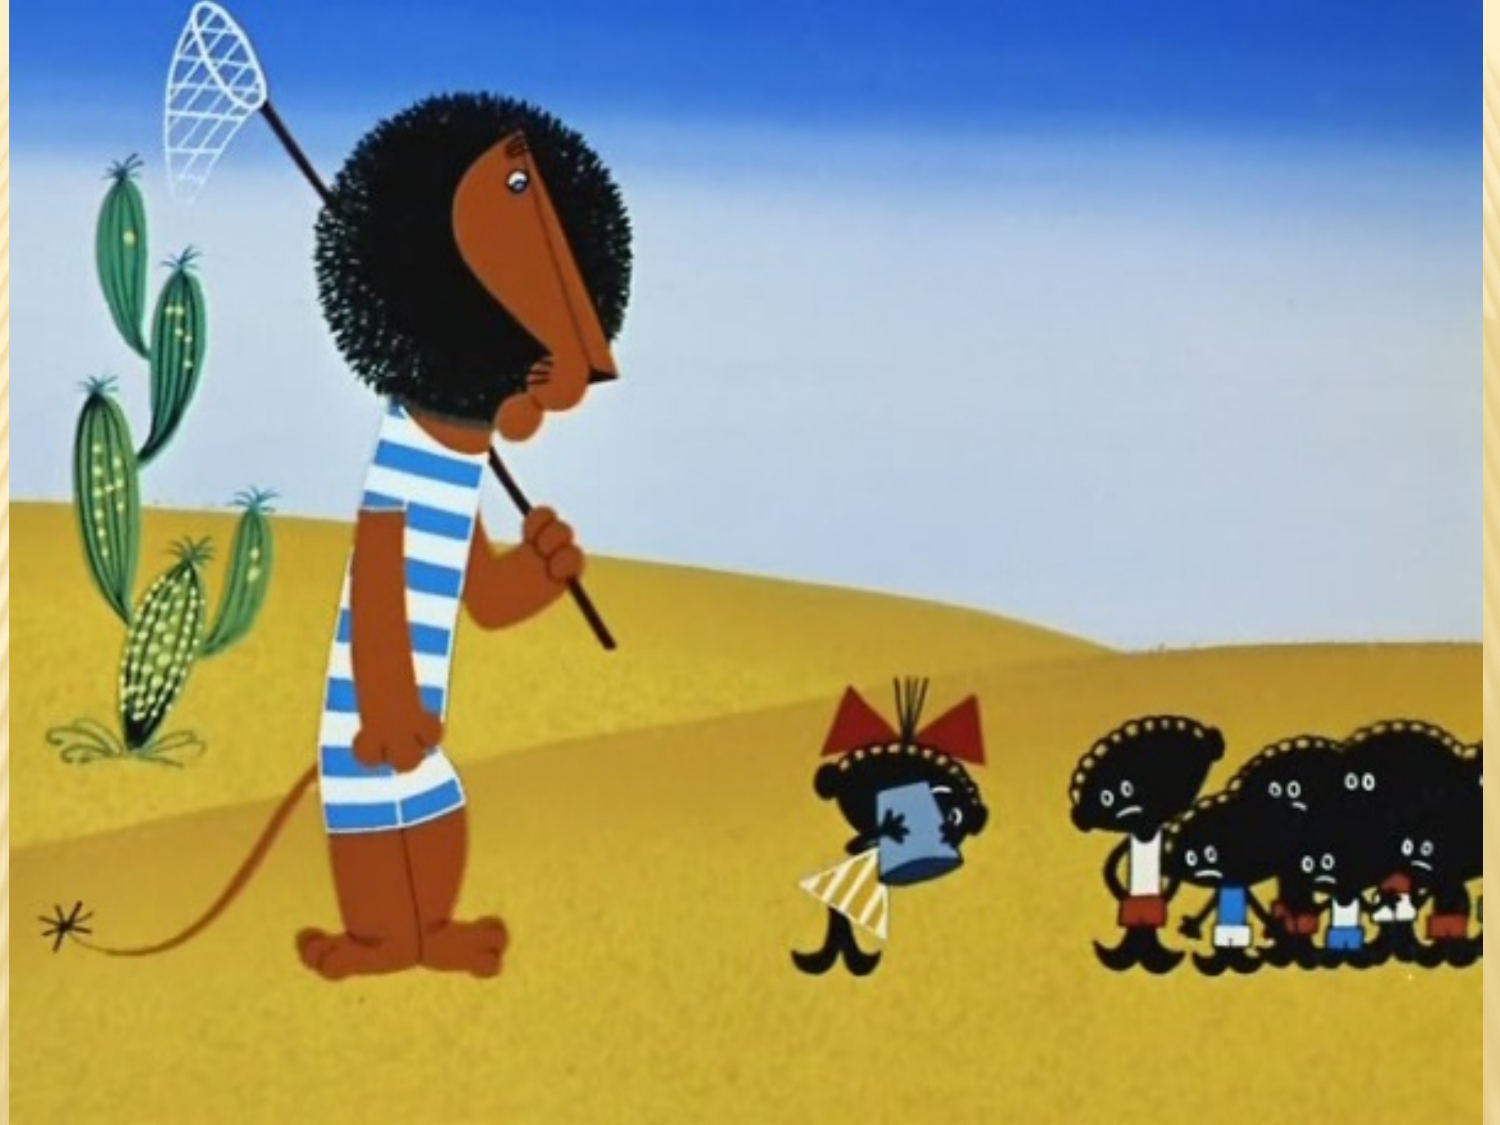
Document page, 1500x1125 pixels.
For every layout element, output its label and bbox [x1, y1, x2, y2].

list [9, 0, 1483, 1125]
